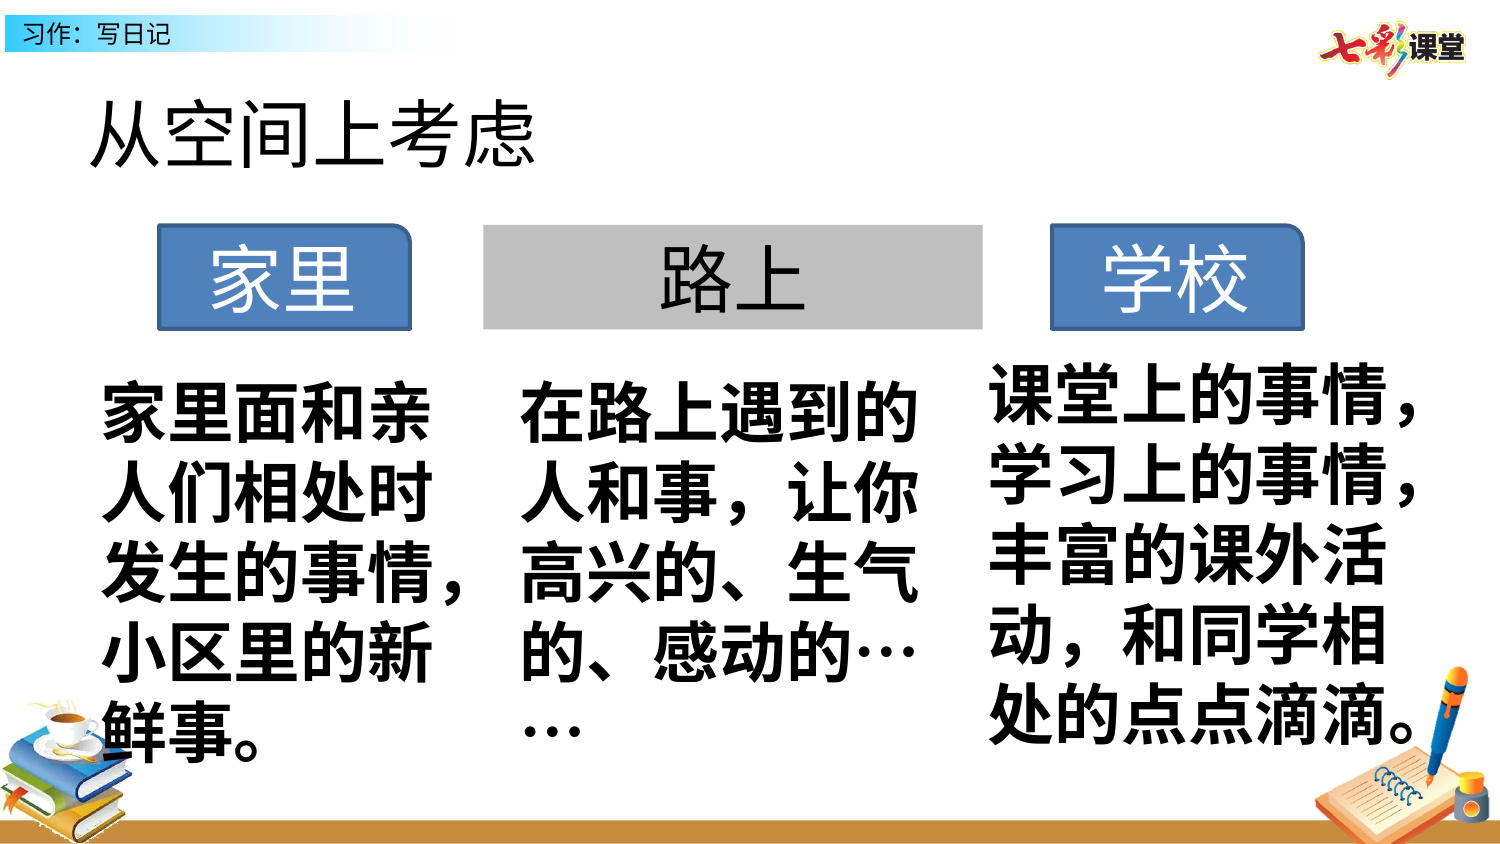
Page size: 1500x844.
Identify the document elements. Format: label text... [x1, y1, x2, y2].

picture [0, 700, 146, 844]
text_box 在路上遇到的人和事，让你高兴的、生气的、感动的…… [504, 363, 959, 778]
text_box 路上 [483, 224, 983, 330]
text_box 家里面和亲人们相处时发生的事情， 小区里的新鲜事。 [85, 363, 467, 778]
text_box 课堂上的事情，学习上的事情，丰富的课外活动，和同学相处的点点滴滴。 [973, 345, 1427, 761]
picture [1303, 652, 1500, 844]
picture [1316, 20, 1468, 80]
text_box 家里 [157, 223, 412, 331]
text_box 从空间上考虑 [72, 80, 612, 186]
text_box 学校 [1050, 223, 1305, 331]
